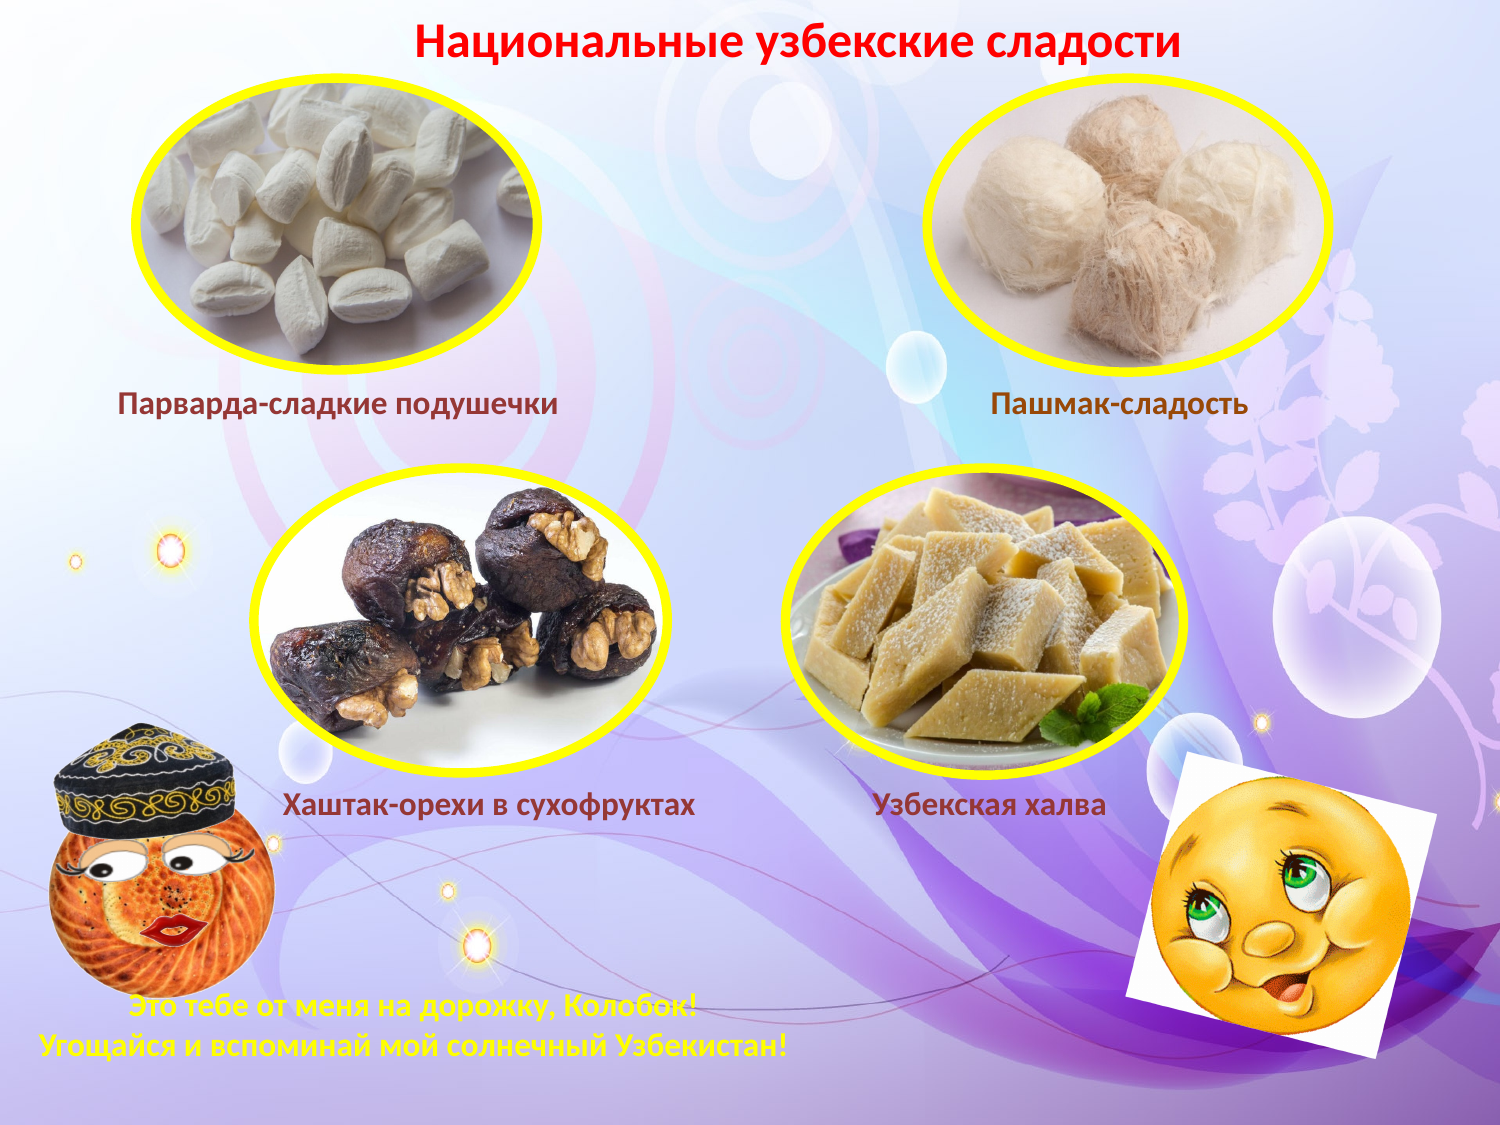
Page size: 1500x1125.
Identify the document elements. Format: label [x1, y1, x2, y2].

picture [1152, 778, 1411, 1032]
picture [135, 77, 538, 371]
picture [926, 77, 1330, 373]
list [0, 0, 1500, 1125]
picture [35, 467, 668, 1002]
picture [785, 467, 1184, 776]
